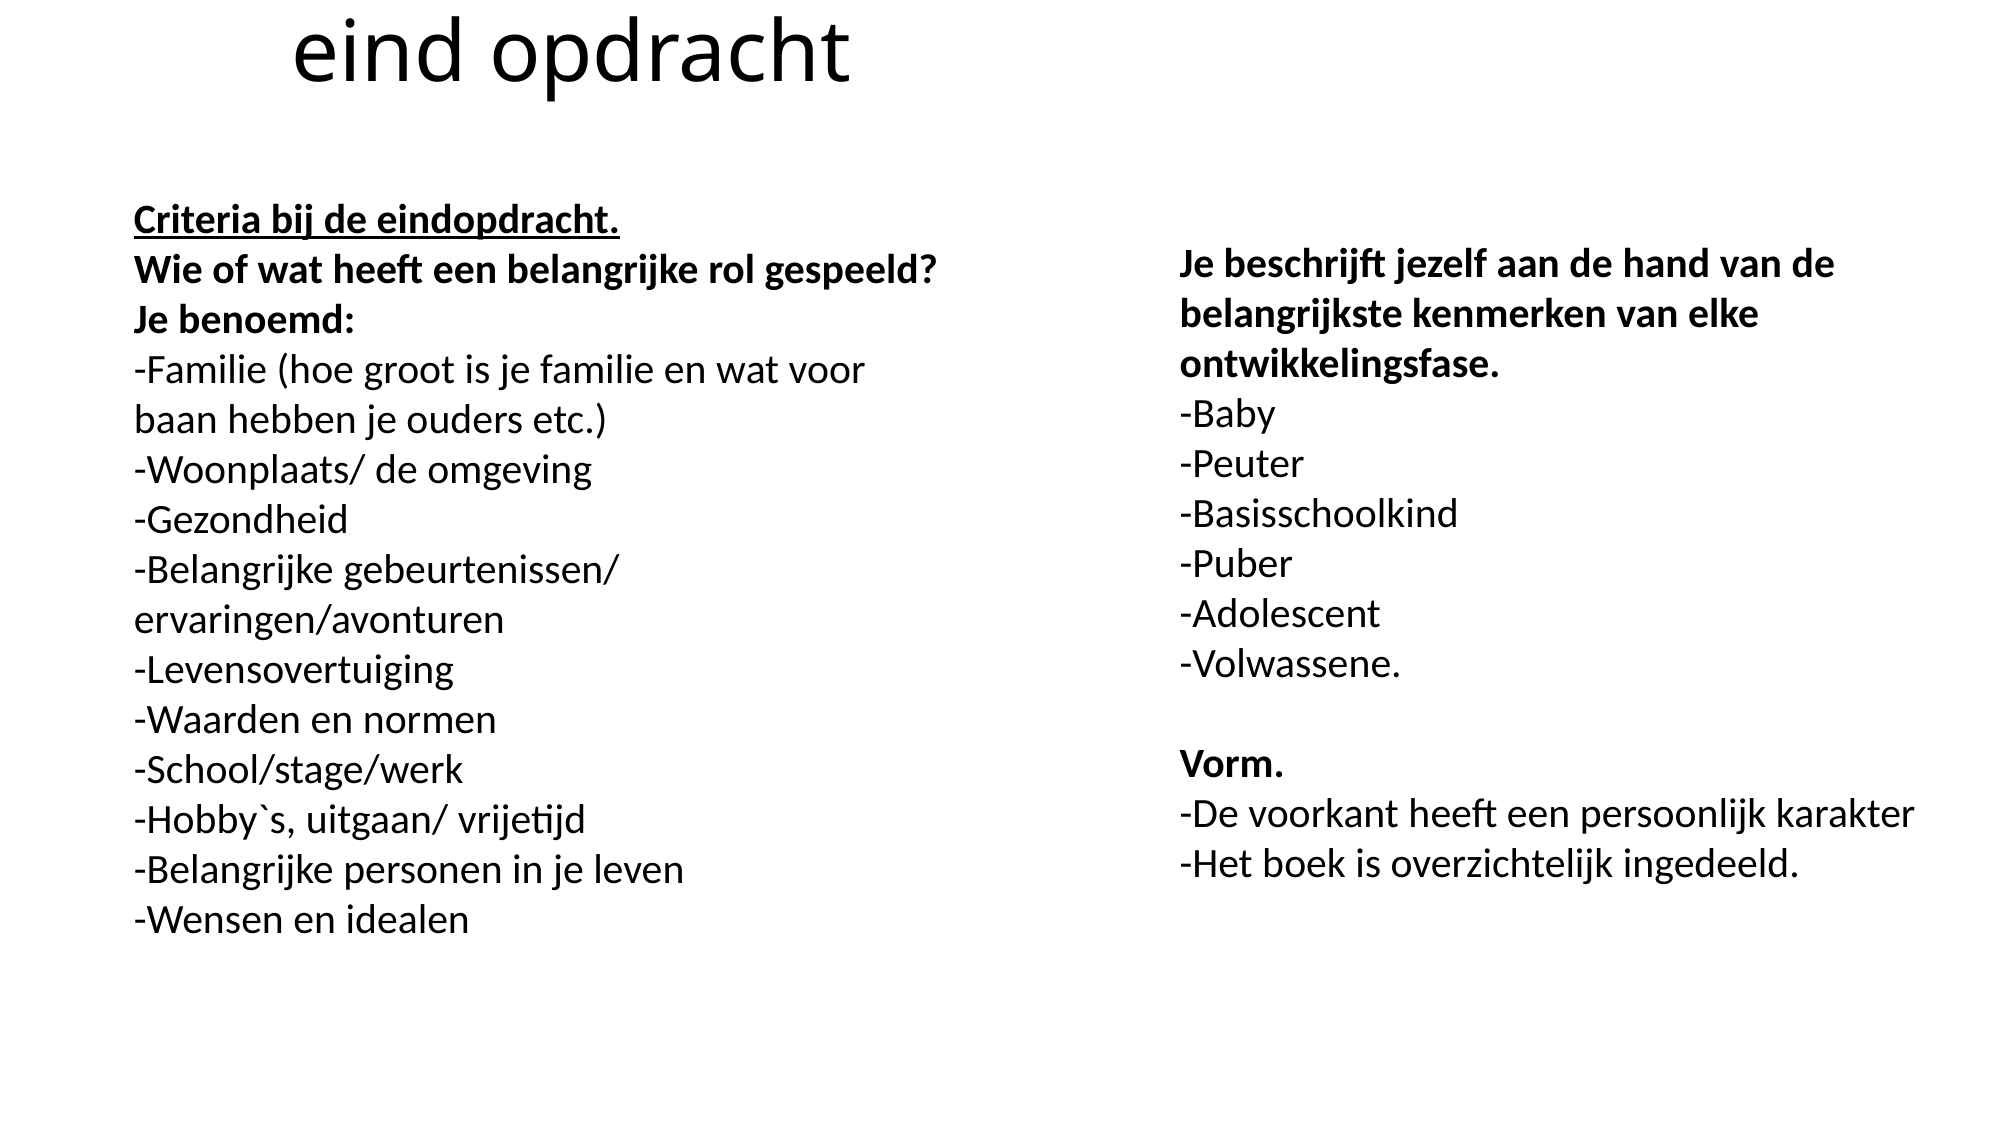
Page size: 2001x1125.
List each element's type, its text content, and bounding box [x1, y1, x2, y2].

title eind opdracht [137, 0, 1863, 108]
text_box Je beschrijft jezelf aan de hand van de belangrijkste kenmerken van elke ontwikkelingsfase. -Baby -Peuter -Basisschoolkind -Puber -Adolescent -Volwassene. Vorm. -De voorkant heeft een persoonlijk karakter -Het boek is overzichtelijk ingedeeld. [1164, 228, 1971, 944]
text_box Criteria bij de eindopdracht. Wie of wat heeft een belangrijke rol gespeeld? Je benoemd: -Familie (hoe groot is je familie en wat voor baan hebben je ouders etc.) -Woonplaats/ de omgeving -Gezondheid -Belangrijke gebeurtenissen/ ervaringen/avonturen -Levensovertuiging -Waarden en normen -School/stage/werk -Hobby`s, uitgaan/ vrijetijd -Belangrijke personen in je leven -Wensen en idealen [119, 184, 957, 1050]
